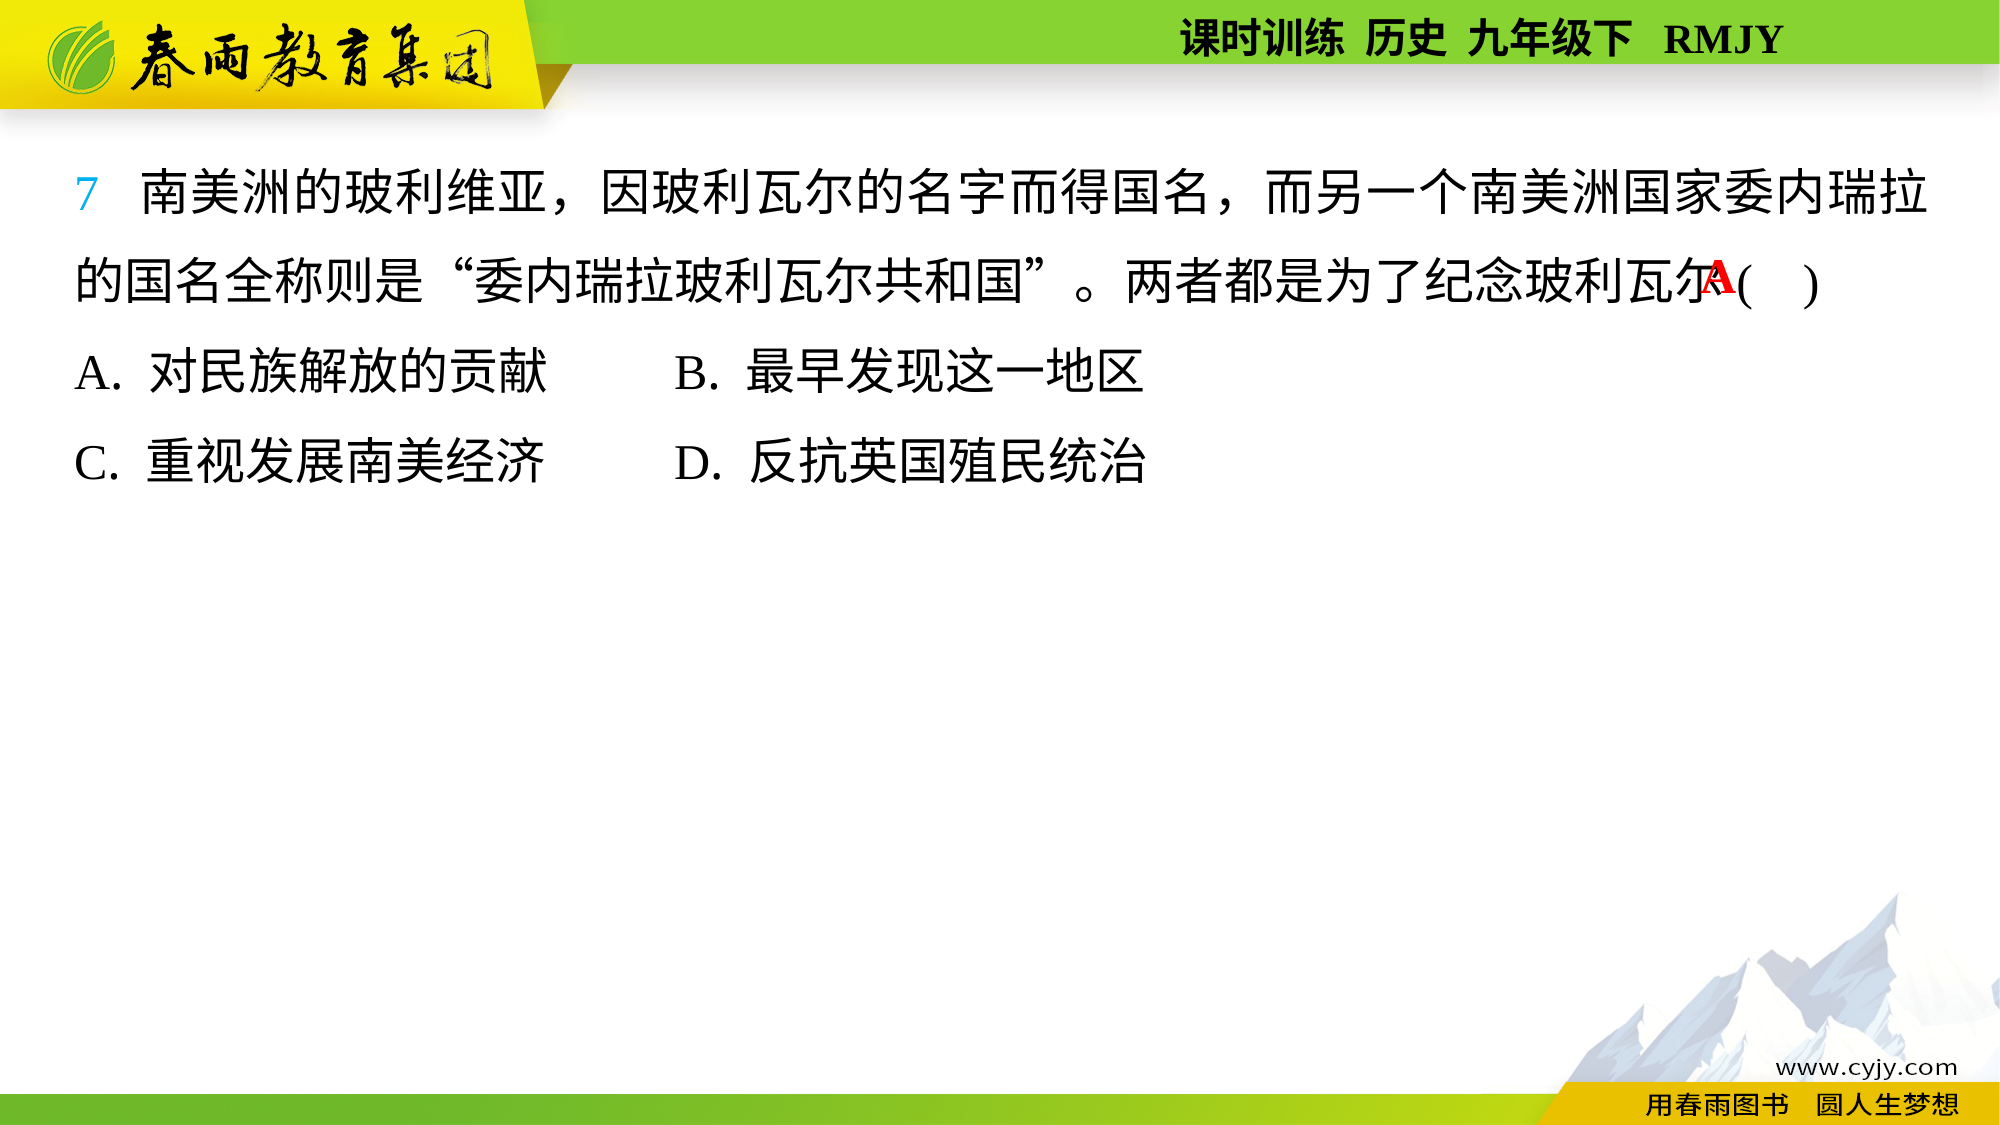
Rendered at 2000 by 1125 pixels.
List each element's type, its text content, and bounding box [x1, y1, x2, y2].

picture [0, 0, 2000, 1125]
list 7 南美洲的玻利维亚，因玻利瓦尔的名字而得国名，而另一个南美洲国家委内瑞拉的国名全称则是“委内瑞拉玻利瓦尔共和国”。两者都是为了纪念玻利瓦尔( ) A. 对民族解放的贡献 B. 最早发现这一地区 C. 重视发展南美经济 D. 反抗英国殖民统治 [59, 122, 1944, 502]
text_box A [1685, 235, 1752, 311]
